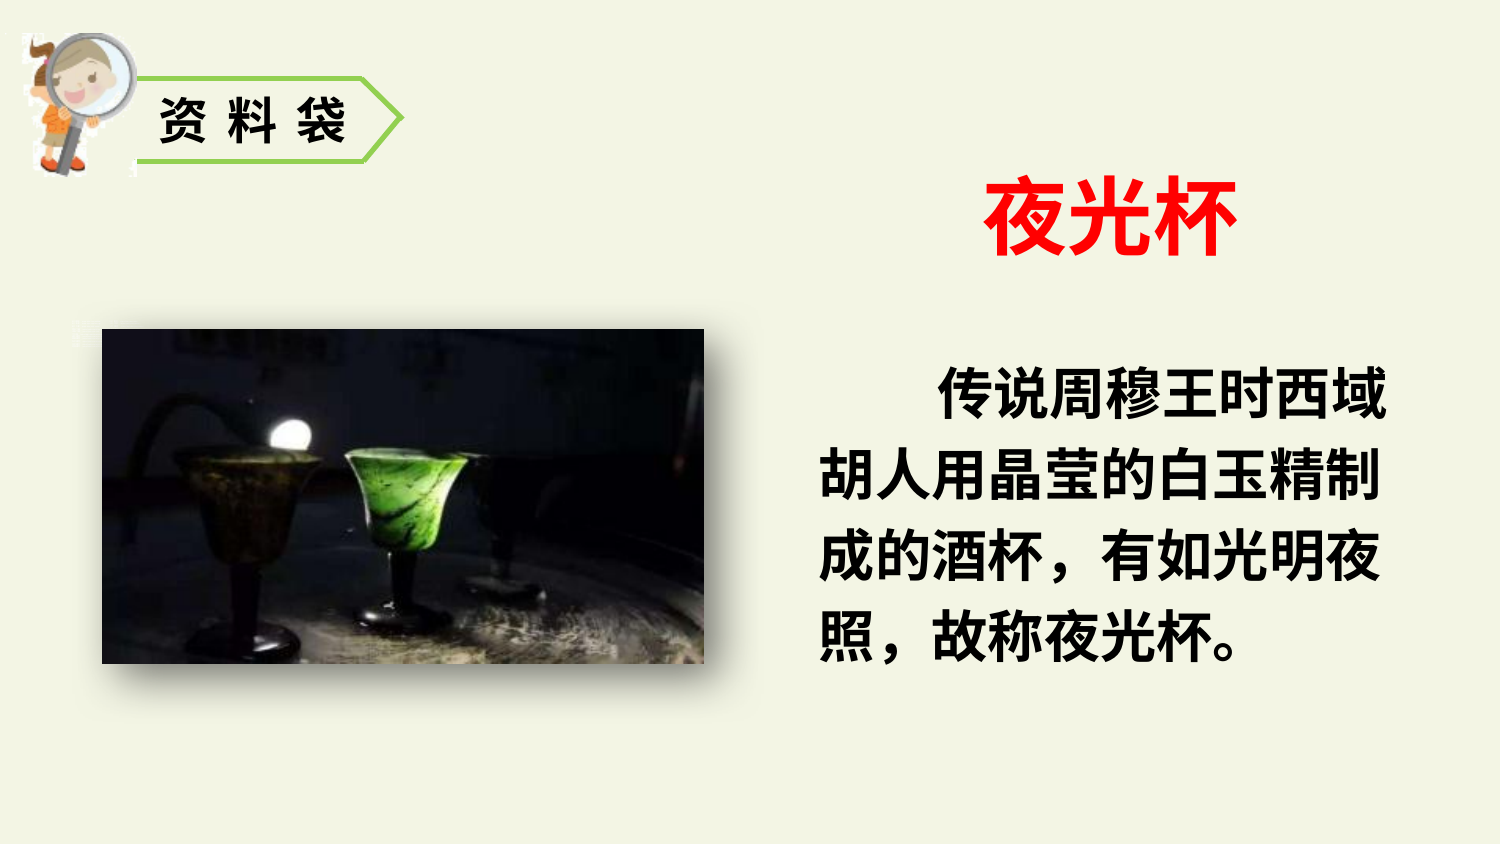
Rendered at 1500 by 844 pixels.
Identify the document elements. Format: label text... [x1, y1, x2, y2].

text_box 传说周穆王时西域胡人用晶莹的白玉精制成的酒杯，有如光明夜照，故称夜光杯。 [807, 339, 1415, 675]
text_box 夜光杯 [970, 158, 1309, 272]
picture [0, 0, 1500, 844]
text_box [5, 33, 403, 178]
